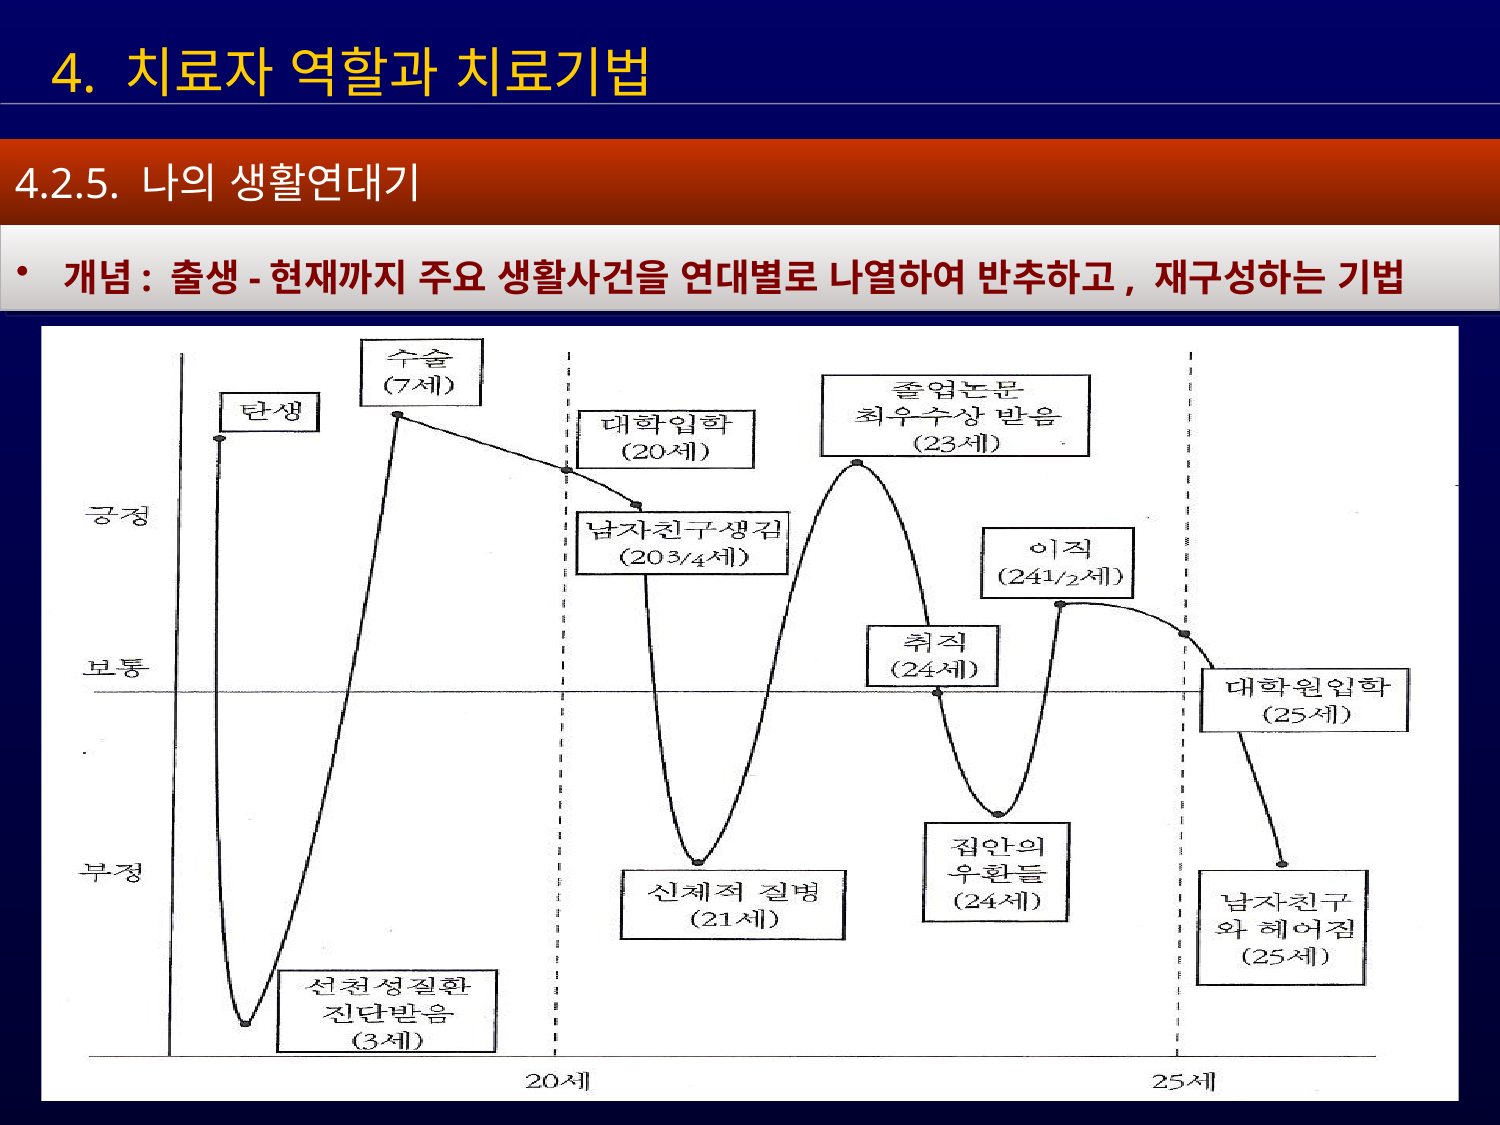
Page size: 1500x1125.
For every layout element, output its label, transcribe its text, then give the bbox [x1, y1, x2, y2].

text_box 4. 치료자 역할과 치료기법 [36, 75, 670, 103]
text_box [0, 0, 1500, 75]
text_box 4. 치료자 역할과 치료기법 [36, 104, 670, 111]
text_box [0, 139, 1500, 1101]
